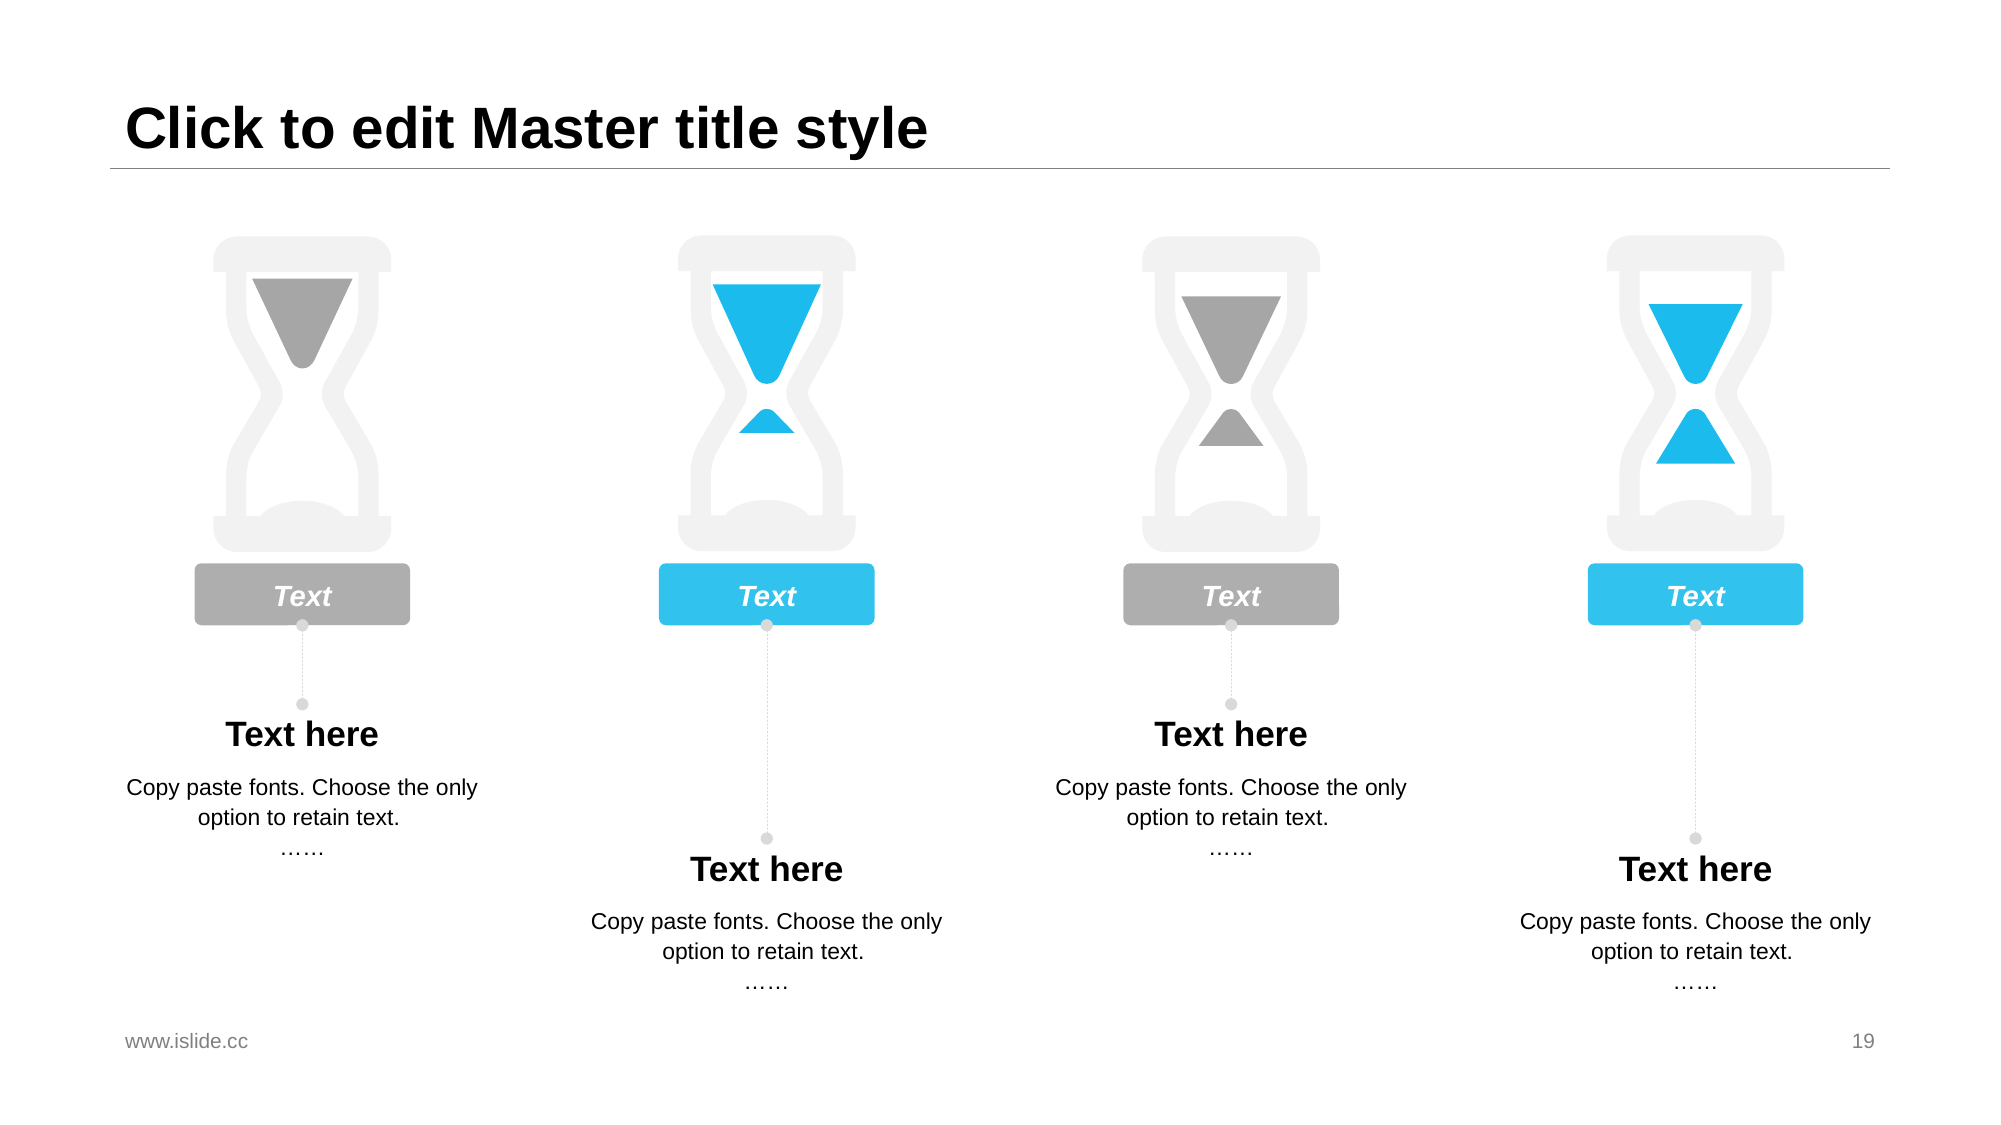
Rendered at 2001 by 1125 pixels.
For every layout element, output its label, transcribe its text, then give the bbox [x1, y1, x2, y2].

title Click to edit Master title style [109, 0, 1890, 169]
slide_number 19 [1412, 1023, 1890, 1058]
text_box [108, 235, 1890, 1007]
footer www.islide.cc [109, 1023, 790, 1058]
